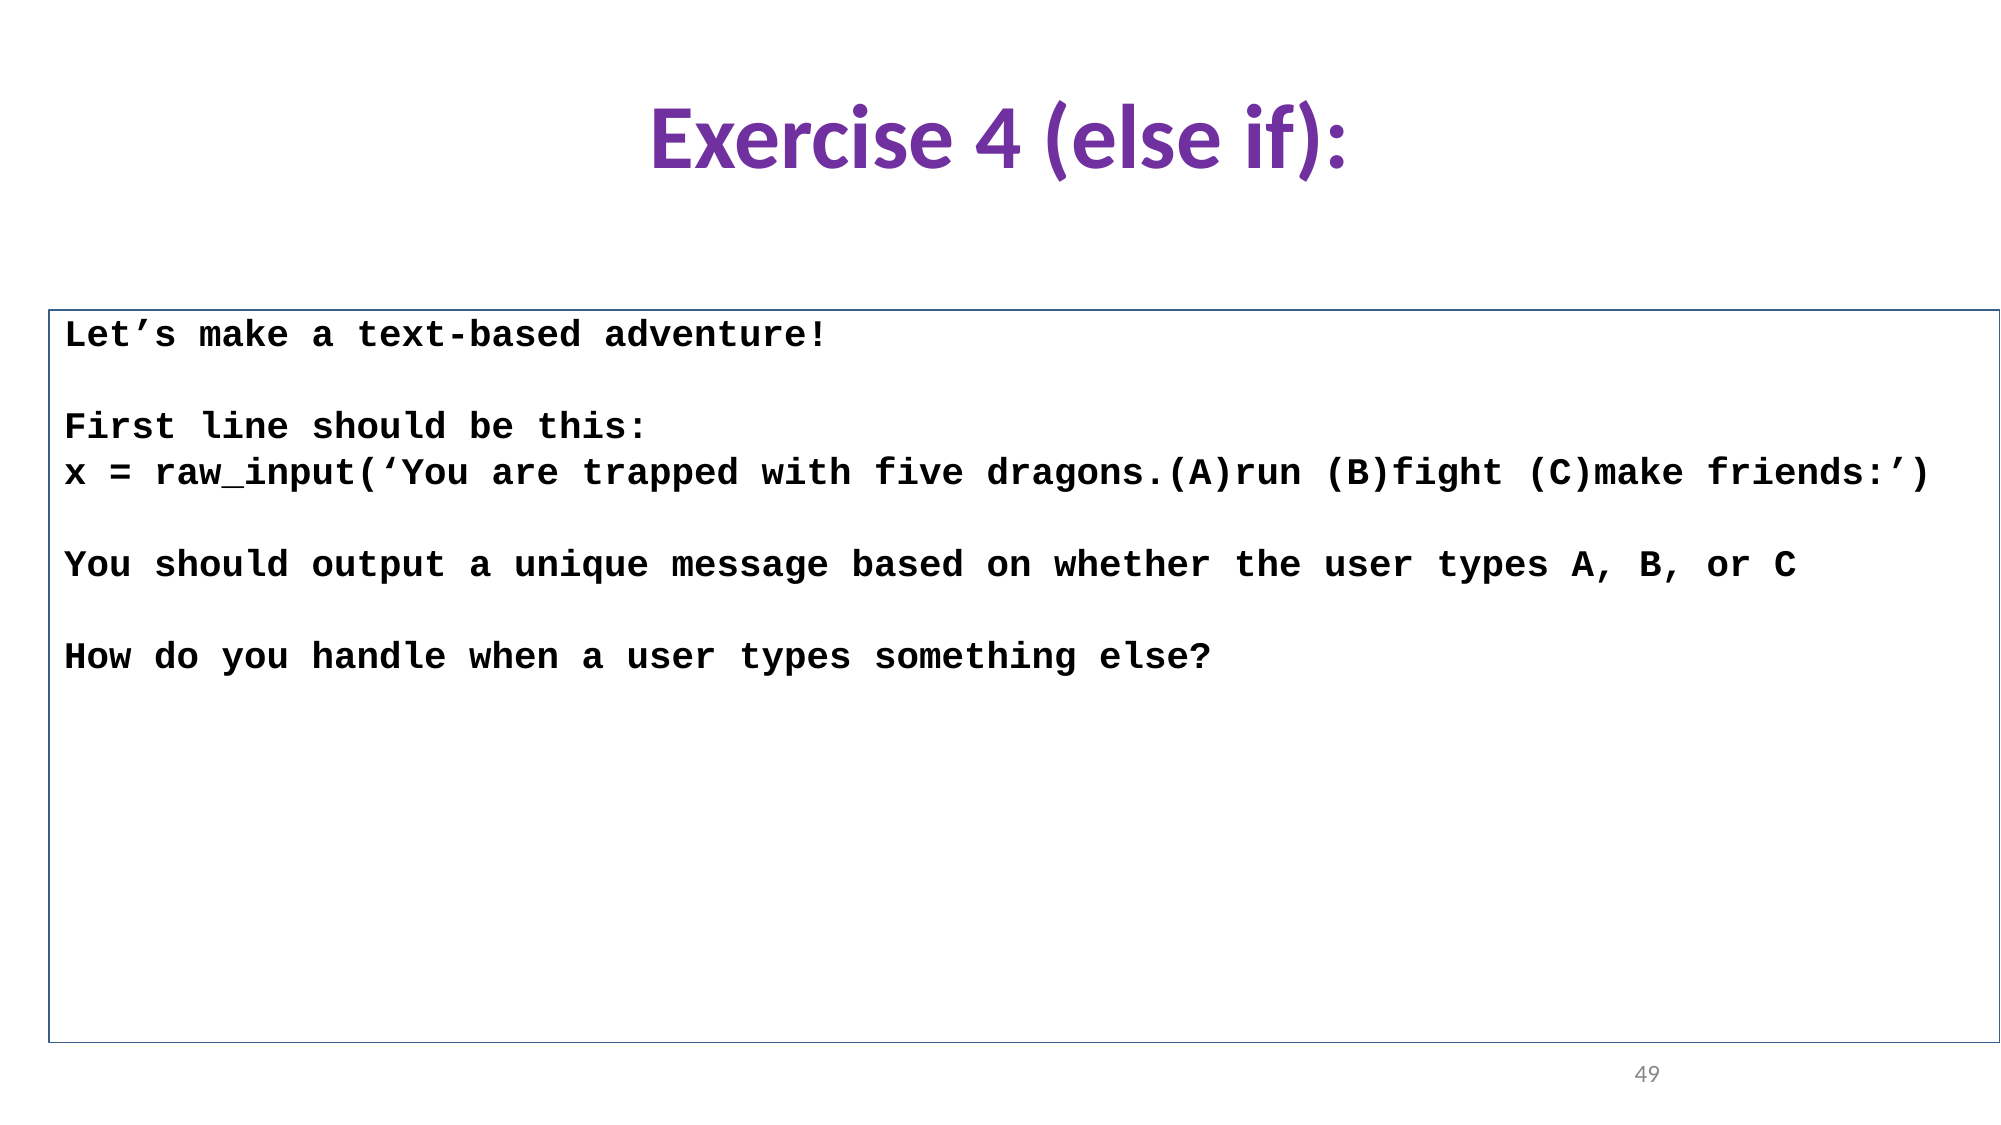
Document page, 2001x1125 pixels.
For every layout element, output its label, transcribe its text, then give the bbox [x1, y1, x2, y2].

list Let’s make a text-based adventure! First line should be this: x = raw_input(‘You are trapped with five dragons.(A)run (B)fight (C)make friends:’) You should output a unique message based on whether the user types A, B, or C How do you handle when a user types something else? [49, 310, 2000, 1043]
title Exercise 4 (else if): [324, 45, 1675, 233]
slide_number 49 [1325, 1042, 1675, 1103]
